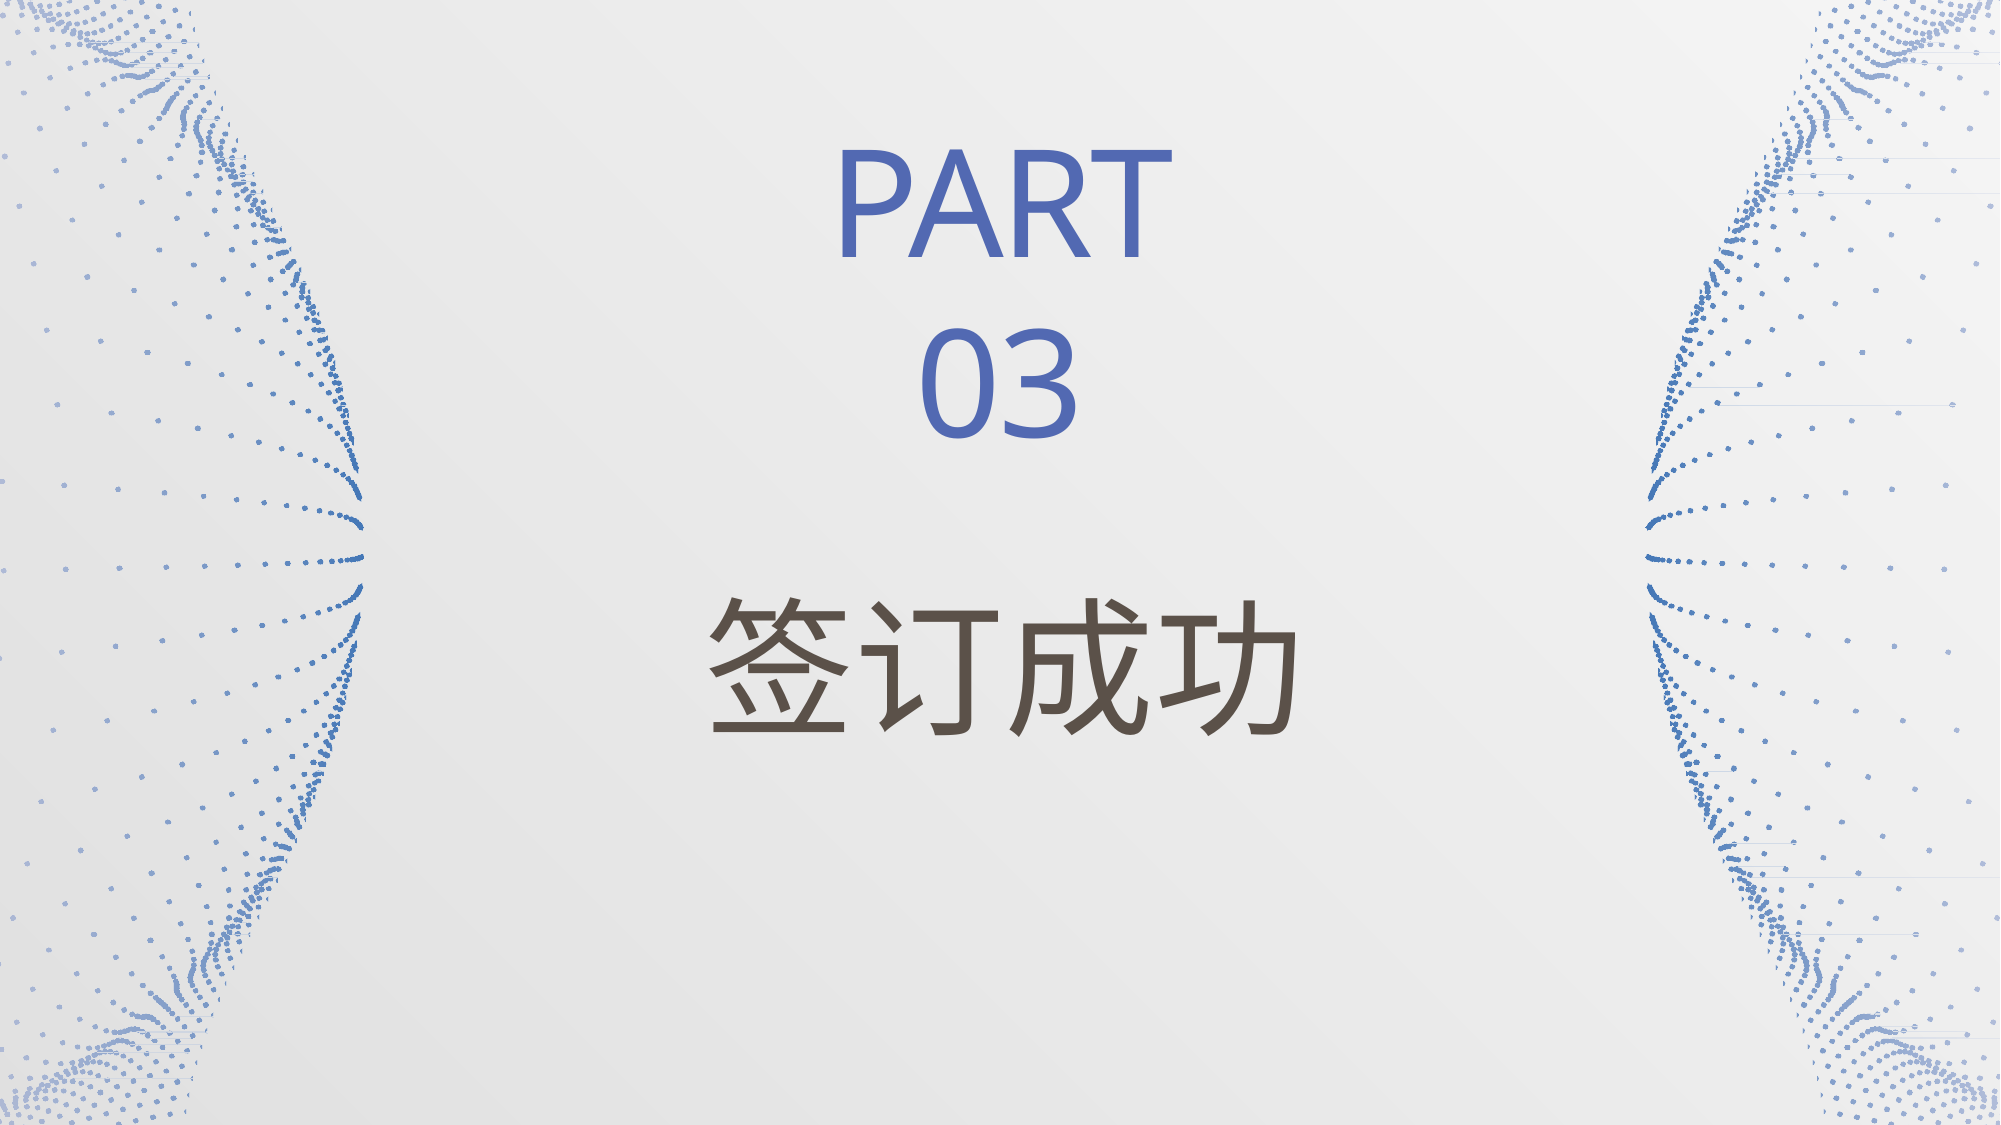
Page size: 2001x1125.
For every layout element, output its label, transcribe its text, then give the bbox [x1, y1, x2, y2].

text_box [116, 564, 123, 572]
text_box [1888, 485, 1895, 493]
text_box [4, 0, 12, 7]
text_box [258, 855, 265, 862]
text_box [1721, 317, 1728, 324]
text_box [1929, 970, 1936, 977]
text_box [1912, 16, 1919, 23]
text_box [114, 485, 121, 493]
text_box [9, 914, 16, 921]
text_box [1720, 502, 1727, 509]
text_box [1853, 1113, 1860, 1120]
text_box [308, 659, 315, 666]
text_box [1707, 807, 1723, 830]
text_box [1817, 190, 1824, 197]
text_box [1973, 985, 1980, 992]
text_box [1701, 742, 1707, 749]
text_box [1950, 167, 1957, 174]
text_box [299, 613, 306, 620]
text_box [1744, 338, 1751, 345]
text_box [1840, 563, 1847, 570]
text_box [178, 1062, 185, 1069]
text_box [1820, 972, 1840, 1008]
text_box [1924, 1079, 1931, 1086]
text_box [91, 1022, 98, 1030]
text_box [205, 313, 212, 321]
text_box [1782, 865, 1789, 872]
text_box [314, 609, 321, 616]
text_box [281, 617, 287, 624]
text_box [260, 499, 267, 506]
text_box [1777, 902, 1783, 909]
text_box [233, 326, 241, 333]
text_box [302, 742, 308, 749]
text_box [1900, 121, 1907, 128]
text_box [1783, 276, 1790, 283]
text_box [315, 507, 322, 514]
text_box [155, 85, 184, 122]
text_box [69, 21, 146, 69]
text_box [1731, 189, 1766, 235]
text_box [1887, 231, 1894, 238]
text_box [148, 869, 155, 876]
text_box [112, 643, 119, 650]
text_box [136, 138, 143, 145]
text_box [1817, 53, 1824, 60]
text_box [266, 276, 274, 283]
text_box [183, 1047, 190, 1054]
text_box [289, 267, 301, 288]
text_box [1923, 1094, 1929, 1102]
text_box [69, 1077, 76, 1084]
text_box [148, 28, 155, 35]
text_box [1866, 1063, 1873, 1071]
text_box [237, 823, 244, 830]
text_box [1730, 764, 1737, 772]
text_box [263, 236, 286, 245]
text_box [1984, 0, 1993, 11]
text_box [118, 68, 155, 81]
text_box [1890, 953, 1897, 960]
text_box [269, 390, 276, 397]
text_box [339, 471, 362, 502]
text_box [108, 409, 115, 416]
text_box [83, 4, 90, 11]
text_box [1847, 174, 1854, 181]
text_box [260, 834, 266, 841]
text_box [1645, 553, 1673, 564]
text_box [158, 637, 165, 644]
text_box [224, 886, 231, 893]
text_box [1688, 609, 1695, 616]
text_box [1844, 1043, 1851, 1050]
text_box [1933, 1077, 1940, 1084]
text_box [85, 1114, 92, 1121]
text_box [84, 90, 91, 97]
text_box [232, 496, 239, 503]
text_box [251, 239, 257, 246]
text_box [286, 807, 302, 830]
text_box [327, 509, 334, 516]
text_box [255, 439, 262, 445]
text_box [99, 81, 106, 88]
text_box [191, 92, 198, 99]
text_box [223, 689, 230, 696]
text_box [1905, 338, 1912, 345]
text_box [143, 1050, 150, 1057]
text_box [129, 98, 136, 105]
text_box [209, 986, 216, 992]
text_box [1701, 504, 1709, 511]
text_box [228, 246, 235, 253]
text_box [1756, 381, 1763, 388]
text_box [87, 1083, 94, 1090]
text_box [1772, 626, 1779, 633]
text_box [1686, 415, 1693, 422]
text_box [49, 727, 56, 734]
text_box [1903, 81, 1910, 88]
text_box [166, 155, 173, 162]
text_box [217, 371, 224, 378]
text_box [258, 338, 265, 345]
text_box [281, 290, 288, 297]
text_box [73, 970, 80, 977]
text_box [1854, 28, 1861, 35]
text_box [150, 707, 157, 714]
text_box [144, 349, 151, 356]
text_box [162, 1067, 169, 1074]
text_box [170, 48, 177, 55]
text_box [1934, 1119, 1941, 1125]
text_box [199, 908, 251, 985]
text_box [202, 231, 209, 238]
text_box [128, 970, 135, 977]
text_box [1882, 1070, 1889, 1077]
text_box [1863, 21, 1940, 69]
text_box [112, 953, 119, 960]
text_box [1841, 56, 1848, 63]
text_box [158, 1043, 165, 1050]
text_box [1709, 666, 1716, 673]
text_box [219, 276, 226, 283]
text_box [1833, 70, 1840, 77]
text_box [1826, 919, 1833, 926]
text_box [74, 1106, 80, 1113]
text_box [12, 1087, 19, 1110]
text_box [197, 631, 204, 639]
text_box [1818, 935, 1825, 942]
text_box [278, 350, 284, 357]
text_box [1793, 986, 1800, 992]
text_box [165, 964, 172, 971]
text_box [139, 981, 146, 988]
text_box [1882, 157, 1889, 164]
text_box [175, 22, 182, 29]
text_box [1651, 429, 1676, 474]
text_box [178, 99, 193, 139]
text_box [136, 1063, 143, 1071]
text_box [1917, 1114, 1924, 1121]
text_box [184, 360, 191, 367]
text_box [1864, 0, 1871, 6]
text_box [1751, 681, 1758, 688]
text_box [1718, 717, 1725, 724]
text_box [1978, 860, 1985, 867]
text_box [107, 1096, 114, 1103]
text_box [227, 432, 234, 439]
text_box [16, 203, 23, 210]
text_box [336, 553, 364, 564]
text_box [1900, 1027, 1906, 1034]
text_box [323, 462, 330, 468]
text_box [1884, 107, 1891, 114]
text_box [124, 1091, 131, 1098]
text_box [155, 174, 162, 181]
text_box [1844, 953, 1851, 960]
text_box [1675, 509, 1683, 516]
text_box [1824, 1062, 1831, 1069]
text_box [1827, 22, 1834, 29]
text_box [20, 90, 27, 96]
text_box [1797, 313, 1804, 321]
text_box [1936, 65, 1943, 72]
text_box [132, 1117, 139, 1123]
text_box [1717, 840, 1738, 852]
text_box [65, 41, 72, 48]
text_box [274, 246, 291, 257]
text_box [1911, 785, 1918, 792]
text_box [1738, 304, 1745, 311]
text_box [1741, 561, 1748, 567]
text_box [299, 707, 306, 714]
text_box [1957, 946, 1964, 953]
text_box [171, 300, 177, 307]
text_box [0, 567, 7, 574]
text_box [1708, 267, 1720, 288]
text_box [58, 649, 65, 655]
text_box [1856, 1072, 1863, 1079]
text_box [94, 987, 101, 994]
text_box [130, 287, 137, 294]
text_box [1843, 1010, 1881, 1030]
text_box [155, 247, 162, 253]
text_box [1825, 85, 1854, 122]
text_box [1750, 777, 1757, 784]
text_box [271, 840, 292, 852]
text_box [305, 340, 313, 347]
text_box [199, 493, 206, 499]
text_box [1942, 482, 1948, 489]
text_box [1875, 9, 1883, 15]
text_box [1655, 353, 1688, 446]
text_box [1775, 790, 1782, 797]
text_box [109, 998, 116, 1005]
text_box [186, 53, 192, 60]
text_box [1984, 12, 1991, 19]
text_box [1852, 1037, 1859, 1043]
text_box [1645, 511, 1674, 531]
text_box [169, 70, 176, 77]
text_box [1959, 327, 1966, 334]
text_box [282, 502, 289, 509]
text_box [1706, 451, 1713, 458]
text_box [1698, 407, 1705, 414]
text_box [1804, 804, 1811, 811]
text_box [1919, 4, 1926, 11]
text_box [316, 415, 323, 422]
text_box [1873, 98, 1880, 105]
text_box [1836, 1110, 1843, 1117]
text_box [1683, 759, 1700, 767]
text_box [186, 955, 198, 994]
text_box [95, 1071, 101, 1079]
text_box [282, 826, 296, 843]
text_box [275, 795, 282, 802]
text_box [56, 1003, 63, 1010]
text_box [1744, 622, 1751, 629]
text_box PART 03 [802, 107, 1198, 468]
text_box [171, 7, 178, 13]
text_box [81, 19, 88, 26]
text_box [1710, 303, 1716, 310]
text_box [36, 125, 43, 132]
text_box [200, 562, 208, 569]
text_box [188, 947, 195, 954]
text_box [1728, 820, 1735, 827]
text_box [1879, 832, 1886, 839]
text_box [138, 0, 145, 6]
text_box [1957, 1107, 1964, 1114]
text_box [1747, 439, 1755, 445]
text_box [182, 853, 189, 861]
text_box [1847, 3, 1855, 10]
text_box [1843, 18, 1850, 25]
text_box [1854, 869, 1862, 876]
text_box [284, 717, 291, 724]
text_box [176, 63, 183, 69]
text_box [1719, 560, 1726, 567]
text_box [1986, 203, 1993, 210]
text_box [0, 1097, 11, 1117]
text_box [1889, 1083, 1896, 1090]
text_box [1686, 769, 1713, 822]
text_box [130, 914, 137, 921]
text_box [81, 141, 88, 148]
text_box [1647, 471, 1670, 502]
text_box [1721, 290, 1728, 297]
text_box [23, 1054, 30, 1061]
text_box [1911, 1101, 1918, 1108]
text_box [1803, 493, 1810, 499]
text_box [278, 445, 284, 452]
text_box [1696, 371, 1702, 378]
text_box [1929, 1106, 1935, 1113]
text_box [213, 115, 220, 122]
text_box [1714, 753, 1721, 760]
text_box [1870, 1117, 1877, 1123]
text_box [45, 946, 52, 953]
text_box [202, 902, 209, 909]
text_box [165, 897, 172, 905]
text_box [1858, 1025, 1898, 1038]
text_box [1707, 329, 1714, 336]
text_box [1848, 417, 1855, 424]
text_box [1822, 38, 1829, 45]
text_box [196, 993, 203, 1000]
text_box [1840, 1067, 1847, 1074]
text_box [1858, 349, 1865, 356]
text_box [1893, 998, 1900, 1005]
text_box [1912, 930, 1919, 937]
text_box [1785, 371, 1792, 378]
text_box [103, 1076, 110, 1083]
text_box [316, 748, 326, 759]
text_box [42, 1058, 49, 1065]
text_box [1964, 1117, 1971, 1124]
text_box [320, 722, 326, 729]
text_box [316, 558, 323, 565]
text_box [184, 935, 191, 942]
text_box [274, 820, 281, 827]
text_box [1972, 49, 1979, 56]
text_box [1892, 3, 1899, 10]
text_box [45, 1107, 52, 1114]
text_box [1679, 345, 1695, 358]
text_box [15, 1111, 22, 1118]
text_box [317, 380, 324, 387]
text_box [152, 1058, 159, 1064]
text_box [1768, 561, 1776, 568]
text_box [1760, 850, 1768, 856]
text_box [205, 122, 248, 199]
text_box [138, 773, 145, 780]
text_box [118, 107, 125, 114]
text_box [54, 401, 61, 408]
text_box [309, 759, 326, 767]
text_box [1854, 124, 1862, 131]
text_box [1829, 1078, 1836, 1085]
text_box [184, 77, 190, 84]
text_box [1856, 49, 1863, 56]
text_box [91, 1101, 98, 1108]
text_box [30, 260, 37, 268]
text_box [1921, 19, 1928, 26]
text_box [294, 361, 300, 368]
text_box [146, 1072, 153, 1079]
text_box [1944, 649, 1951, 655]
text_box [30, 49, 37, 56]
text_box [1758, 908, 1810, 985]
text_box [1761, 122, 1804, 199]
text_box [69, 1037, 142, 1075]
text_box [1797, 99, 1804, 106]
text_box [1908, 1071, 1914, 1079]
text_box [66, 65, 73, 72]
text_box [1866, 1101, 1873, 1108]
text_box [174, 142, 181, 149]
text_box [1953, 727, 1960, 734]
text_box [1808, 881, 1814, 888]
text_box [1816, 99, 1831, 139]
text_box [1859, 1050, 1866, 1057]
text_box [1972, 260, 1979, 268]
text_box [1836, 155, 1843, 162]
text_box [1855, 936, 1863, 943]
text_box [1801, 562, 1809, 569]
text_box [1800, 231, 1807, 238]
text_box [8, 1119, 15, 1125]
text_box [1725, 445, 1732, 452]
text_box [166, 1110, 173, 1117]
text_box [103, 717, 110, 724]
text_box [1829, 215, 1836, 222]
text_box [264, 727, 271, 734]
text_box [70, 1090, 77, 1097]
text_box [1743, 834, 1750, 841]
text_box [0, 12, 6, 19]
text_box [39, 1031, 46, 1038]
text_box [127, 9, 134, 15]
text_box [335, 511, 364, 531]
text_box [322, 738, 326, 748]
text_box [1683, 653, 1689, 660]
text_box [1990, 1087, 1998, 1110]
text_box [198, 804, 205, 811]
text_box [1989, 1018, 1996, 1025]
text_box [1744, 809, 1751, 816]
text_box [154, 417, 161, 424]
text_box [1792, 207, 1799, 214]
text_box [161, 56, 168, 63]
text_box [187, 1008, 195, 1015]
text_box [266, 254, 273, 261]
text_box [137, 77, 170, 99]
text_box [1728, 865, 1770, 911]
text_box [1847, 42, 1855, 49]
text_box [38, 1117, 45, 1124]
text_box [1960, 1058, 1967, 1065]
text_box [1800, 1001, 1807, 1008]
text_box [146, 936, 154, 943]
text_box [111, 1025, 157, 1043]
text_box [226, 902, 233, 909]
text_box [241, 738, 247, 745]
text_box [121, 1006, 128, 1013]
text_box [1866, 138, 1873, 145]
text_box [103, 1027, 110, 1034]
text_box [1859, 14, 1866, 20]
text_box [166, 1029, 172, 1036]
text_box [169, 1094, 176, 1101]
text_box [1703, 707, 1710, 714]
text_box [283, 560, 290, 567]
text_box [1690, 699, 1697, 705]
text_box [1849, 1098, 1856, 1105]
text_box [1837, 964, 1844, 971]
text_box [1752, 239, 1758, 246]
text_box [138, 199, 145, 206]
text_box [1929, 8, 1936, 15]
text_box [278, 258, 296, 275]
text_box [68, 1119, 75, 1125]
text_box [1733, 390, 1740, 397]
text_box [90, 930, 97, 937]
text_box [1838, 33, 1845, 40]
text_box [1899, 1076, 1906, 1083]
text_box [227, 790, 234, 797]
text_box [205, 99, 212, 106]
text_box [1874, 970, 1881, 977]
text_box [169, 972, 189, 1008]
text_box [1811, 955, 1823, 994]
text_box [7, 1073, 14, 1080]
text_box [1778, 886, 1785, 893]
text_box [1736, 254, 1743, 261]
text_box [1872, 287, 1879, 294]
text_box [1832, 48, 1839, 55]
text_box [1762, 738, 1768, 745]
text_box [1848, 63, 1855, 70]
text_box [1948, 401, 1955, 408]
text_box [1822, 1022, 1829, 1030]
text_box [1925, 846, 1932, 853]
text_box [239, 865, 282, 911]
text_box [243, 189, 278, 235]
text_box [246, 381, 253, 388]
text_box [59, 1039, 66, 1046]
text_box [288, 753, 295, 760]
text_box [272, 764, 279, 772]
text_box [289, 782, 296, 789]
text_box [1683, 748, 1693, 759]
text_box [148, 124, 155, 131]
text_box [1904, 183, 1911, 190]
text_box [1691, 456, 1698, 463]
text_box [1779, 689, 1786, 696]
text_box [1952, 44, 1960, 50]
text_box [167, 1052, 174, 1059]
text_box [316, 335, 327, 344]
text_box [249, 181, 256, 188]
text_box [311, 456, 318, 463]
text_box [301, 504, 308, 511]
text_box [1790, 749, 1797, 756]
text_box [1987, 1111, 1994, 1118]
text_box [333, 429, 359, 474]
text_box [1774, 246, 1781, 253]
text_box [1831, 7, 1838, 13]
text_box [173, 1078, 180, 1085]
text_box [1804, 84, 1811, 91]
text_box [192, 107, 206, 156]
text_box [296, 451, 303, 458]
text_box [162, 563, 169, 570]
text_box [1753, 181, 1760, 188]
text_box [1819, 1047, 1826, 1054]
text_box [195, 1016, 202, 1023]
text_box [1838, 818, 1845, 825]
text_box [98, 183, 105, 190]
text_box [232, 223, 239, 230]
text_box [1753, 262, 1760, 269]
text_box [1806, 993, 1813, 1000]
text_box [296, 769, 323, 822]
text_box [1993, 914, 2000, 921]
text_box [27, 0, 72, 35]
text_box [1966, 125, 1973, 132]
text_box [1709, 361, 1715, 368]
text_box [1683, 738, 1687, 748]
text_box [13, 1018, 20, 1025]
text_box [191, 68, 198, 76]
text_box [1670, 466, 1677, 473]
text_box [91, 785, 98, 792]
text_box [1714, 399, 1721, 406]
text_box [258, 622, 265, 629]
text_box [190, 262, 197, 268]
text_box [49, 44, 57, 50]
text_box [57, 1060, 64, 1066]
text_box [212, 838, 219, 845]
text_box [1683, 722, 1689, 729]
text_box [1946, 1112, 1953, 1119]
text_box [1976, 1113, 1983, 1120]
text_box [1918, 90, 1925, 97]
text_box [1892, 75, 1898, 82]
text_box [1718, 246, 1735, 257]
text_box [155, 3, 162, 10]
text_box [102, 121, 109, 128]
text_box [1819, 77, 1825, 84]
text_box [22, 1067, 71, 1110]
text_box [116, 16, 123, 23]
text_box [1988, 29, 1995, 36]
text_box [1713, 826, 1727, 843]
text_box [119, 1105, 126, 1112]
text_box [1820, 853, 1827, 861]
text_box [1938, 41, 1944, 48]
text_box [1826, 63, 1833, 69]
text_box [1938, 1067, 1987, 1110]
text_box [1832, 300, 1838, 307]
text_box [102, 1110, 110, 1117]
text_box [1863, 981, 1870, 988]
text_box [251, 681, 258, 688]
text_box [1803, 107, 1817, 156]
text_box [141, 1086, 147, 1093]
text_box [1744, 855, 1751, 862]
text_box [1807, 1016, 1814, 1023]
text_box [1837, 897, 1844, 905]
text_box [97, 338, 104, 345]
text_box [244, 290, 251, 297]
text_box [64, 105, 70, 112]
text_box [157, 1082, 164, 1089]
text_box [1682, 335, 1693, 344]
text_box [1810, 172, 1817, 179]
text_box [97, 1088, 104, 1095]
text_box [62, 566, 69, 573]
text_box [304, 407, 311, 414]
text_box [1, 153, 8, 160]
text_box [1805, 631, 1812, 639]
text_box [1844, 637, 1851, 644]
text_box [1968, 1104, 1975, 1111]
text_box [1883, 1105, 1890, 1112]
text_box [158, 953, 165, 960]
text_box [297, 280, 321, 326]
text_box [120, 157, 127, 164]
text_box [176, 919, 183, 926]
text_box [264, 304, 271, 311]
text_box [46, 74, 53, 81]
text_box [1811, 92, 1818, 99]
text_box [1685, 380, 1692, 387]
text_box [1790, 838, 1797, 845]
text_box [164, 33, 171, 40]
text_box [180, 38, 187, 45]
text_box [1687, 507, 1694, 514]
text_box [1915, 1083, 1922, 1090]
text_box [1852, 707, 1859, 714]
text_box [164, 818, 171, 825]
text_box [261, 561, 268, 567]
text_box [288, 399, 295, 406]
text_box [1933, 1090, 1939, 1097]
text_box [123, 832, 131, 839]
text_box [1894, 409, 1901, 416]
text_box [1742, 499, 1749, 506]
text_box [1908, 987, 1915, 994]
text_box [295, 329, 302, 336]
text_box [1768, 326, 1776, 333]
text_box [1815, 1008, 1822, 1015]
text_box [147, 989, 180, 1022]
text_box [1895, 1096, 1902, 1103]
text_box [1722, 854, 1742, 864]
text_box [1963, 1031, 1970, 1038]
text_box [1818, 360, 1825, 367]
text_box [18, 12, 25, 19]
text_box [320, 653, 326, 660]
text_box [1675, 558, 1681, 565]
text_box [267, 854, 287, 864]
text_box [1921, 141, 1928, 148]
text_box [1759, 290, 1765, 297]
text_box [1738, 727, 1745, 734]
text_box [1982, 90, 1989, 96]
text_box [1939, 105, 1945, 112]
text_box [1882, 1006, 1888, 1013]
text_box [1829, 989, 1862, 1022]
text_box [1808, 425, 1816, 432]
text_box [194, 425, 201, 432]
text_box [136, 1101, 143, 1108]
text_box [1890, 643, 1897, 650]
text_box [84, 274, 91, 281]
text_box [38, 797, 44, 804]
text_box [312, 731, 319, 738]
text_box [1839, 77, 1873, 99]
text_box [130, 1077, 137, 1084]
text_box [1679, 462, 1686, 468]
text_box [210, 207, 217, 214]
text_box [1845, 1082, 1852, 1089]
text_box [328, 558, 334, 565]
text_box [314, 345, 330, 358]
text_box [77, 846, 84, 853]
text_box [1684, 326, 1699, 334]
text_box [1842, 489, 1849, 496]
text_box [1872, 914, 1879, 921]
text_box [1945, 1060, 1952, 1066]
text_box [43, 327, 50, 334]
text_box [196, 159, 203, 166]
text_box [26, 1113, 33, 1120]
text_box [56, 1112, 63, 1119]
text_box [1918, 274, 1925, 281]
text_box [1903, 10, 1909, 17]
text_box [78, 1079, 85, 1086]
text_box [1765, 823, 1772, 830]
text_box [1690, 731, 1697, 738]
text_box [1943, 1039, 1950, 1046]
text_box [160, 489, 167, 496]
text_box [34, 1104, 41, 1111]
text_box [1864, 199, 1871, 206]
text_box [1789, 115, 1796, 122]
text_box [1900, 1110, 1907, 1117]
text_box [1835, 1052, 1842, 1059]
text_box [1728, 673, 1735, 680]
text_box [1824, 761, 1831, 768]
text_box [153, 1098, 160, 1105]
text_box [80, 1094, 86, 1102]
text_box [100, 10, 106, 17]
text_box [202, 1001, 209, 1008]
text_box [185, 190, 192, 197]
text_box [53, 167, 59, 174]
text_box [110, 3, 117, 10]
text_box [120, 1070, 127, 1077]
text_box [174, 1037, 180, 1044]
text_box [1862, 1086, 1868, 1093]
text_box [1833, 1094, 1840, 1101]
text_box [1926, 1015, 1933, 1022]
text_box [1864, 773, 1871, 780]
text_box [90, 16, 97, 23]
text_box [1867, 1037, 1940, 1075]
text_box [146, 49, 153, 56]
text_box [1979, 1054, 1986, 1061]
text_box [1965, 797, 1971, 804]
text_box [332, 466, 339, 473]
text_box [1895, 884, 1902, 892]
text_box [1813, 698, 1820, 705]
text_box [192, 172, 199, 179]
text_box [1878, 1091, 1885, 1098]
text_box [1696, 340, 1704, 347]
text_box [1713, 782, 1720, 789]
text_box [233, 561, 241, 568]
text_box [111, 75, 118, 82]
text_box [1941, 900, 1948, 907]
text_box [1854, 68, 1891, 81]
text_box [1723, 236, 1746, 245]
text_box [249, 262, 256, 269]
text_box [198, 84, 205, 91]
text_box [107, 884, 114, 892]
text_box [173, 215, 180, 222]
text_box [1722, 617, 1729, 624]
text_box [154, 63, 161, 70]
text_box [1800, 902, 1807, 909]
text_box [1701, 559, 1707, 566]
text_box [1847, 247, 1854, 253]
text_box [1829, 1037, 1835, 1044]
text_box [312, 699, 319, 705]
text_box [242, 850, 249, 856]
text_box [252, 777, 259, 784]
text_box [212, 749, 219, 756]
text_box [1946, 1003, 1953, 1010]
text_box [24, 860, 31, 867]
text_box [293, 666, 300, 673]
text_box [1911, 1022, 1918, 1030]
text_box [73, 8, 80, 15]
text_box [281, 317, 288, 324]
text_box [128, 1010, 166, 1030]
text_box [178, 761, 185, 768]
text_box [1886, 564, 1893, 572]
text_box [195, 881, 201, 888]
text_box [1886, 16, 1893, 23]
text_box [274, 673, 281, 680]
text_box [113, 1083, 120, 1090]
text_box [1728, 795, 1734, 802]
text_box [1806, 159, 1813, 166]
text_box [5, 60, 12, 67]
text_box [61, 900, 68, 907]
text_box [1703, 613, 1710, 620]
text_box 签订成功 [326, 567, 1683, 762]
text_box [1899, 717, 1906, 724]
text_box [321, 353, 354, 446]
text_box [1725, 350, 1732, 357]
text_box [258, 809, 265, 816]
text_box [155, 42, 162, 49]
text_box [1940, 566, 1947, 573]
text_box [1770, 496, 1777, 503]
text_box [1872, 1077, 1879, 1084]
text_box [310, 326, 325, 334]
text_box [1686, 558, 1693, 565]
text_box [29, 985, 36, 992]
text_box [1713, 258, 1731, 275]
text_box [149, 1113, 156, 1120]
text_box [76, 1015, 83, 1022]
text_box [1688, 280, 1712, 326]
text_box [1828, 142, 1835, 149]
text_box [1736, 276, 1743, 283]
text_box [293, 303, 300, 310]
text_box [180, 1022, 187, 1030]
text_box [220, 865, 227, 872]
text_box [115, 231, 122, 238]
text_box [143, 14, 150, 20]
text_box [17, 0, 26, 11]
text_box [1956, 74, 1963, 81]
text_box [14, 29, 21, 36]
text_box [233, 205, 240, 212]
text_box [1811, 68, 1818, 76]
text_box [302, 559, 308, 566]
text_box [1770, 223, 1777, 230]
text_box [189, 698, 197, 705]
text_box [159, 18, 166, 25]
text_box [1775, 432, 1782, 439]
text_box [61, 482, 67, 489]
text_box [1905, 1088, 1912, 1095]
text_box [1937, 0, 1982, 35]
text_box [1694, 659, 1701, 666]
text_box [307, 371, 313, 378]
text_box [1837, 1029, 1843, 1036]
text_box [230, 626, 237, 633]
text_box [1814, 947, 1821, 954]
text_box [1769, 205, 1776, 212]
